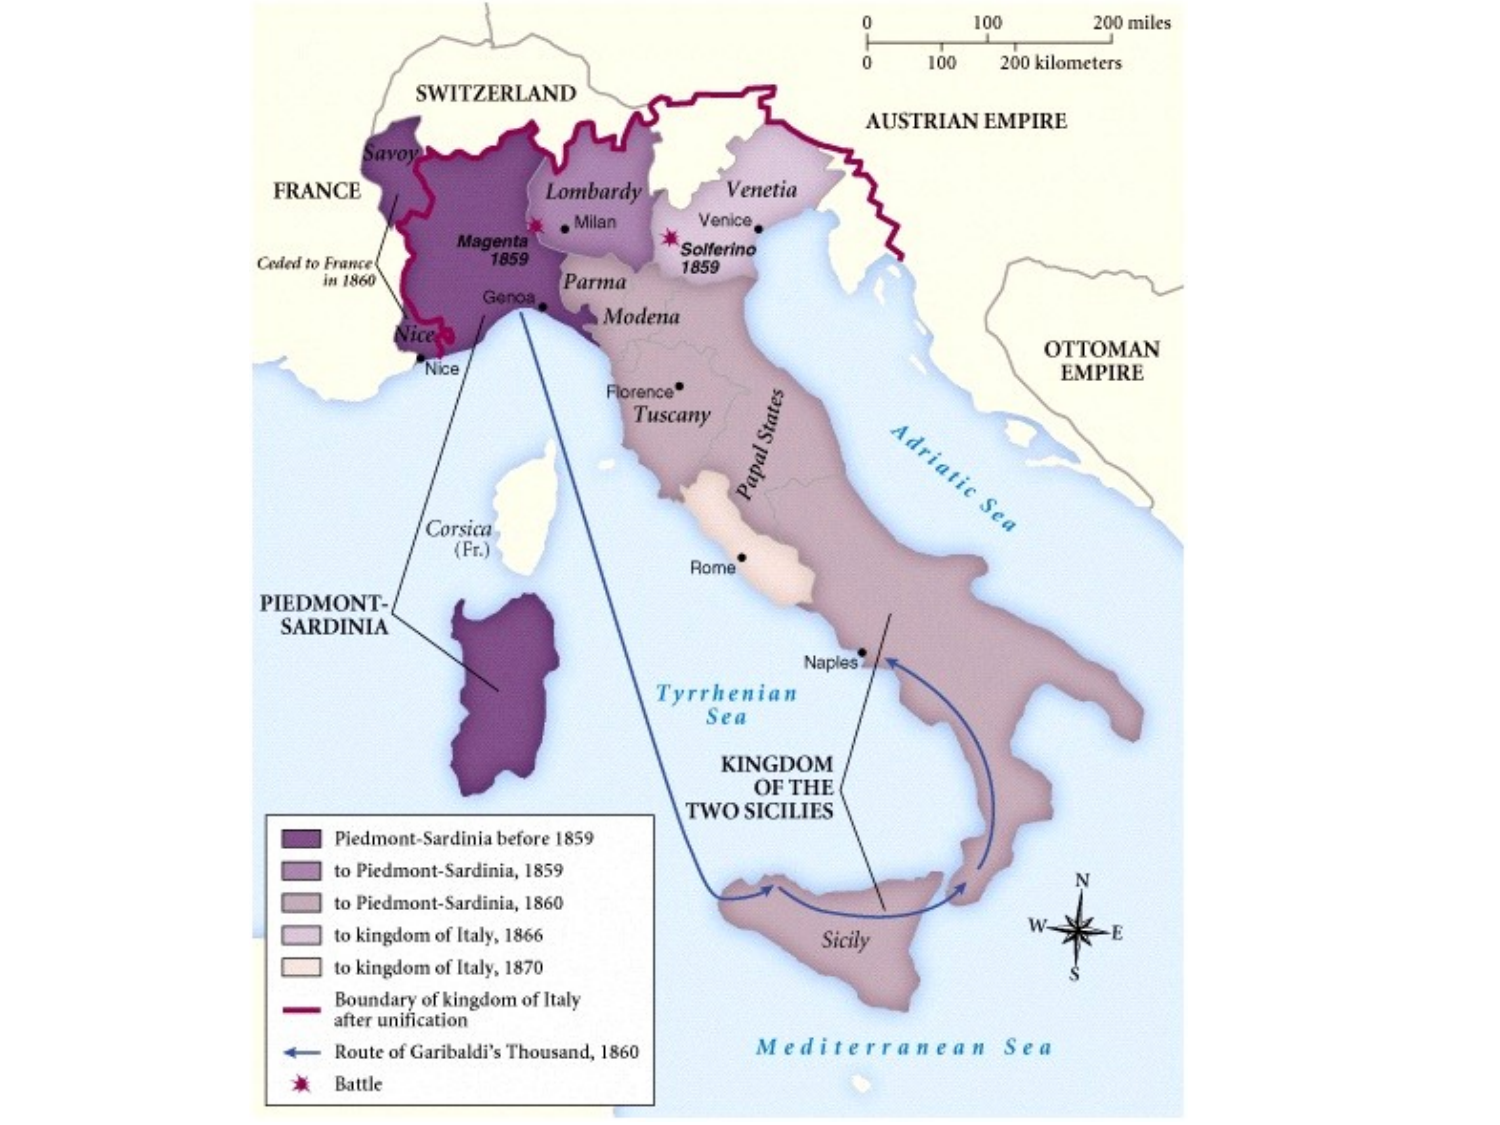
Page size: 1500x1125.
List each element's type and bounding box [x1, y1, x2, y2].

picture [249, 0, 1188, 1122]
